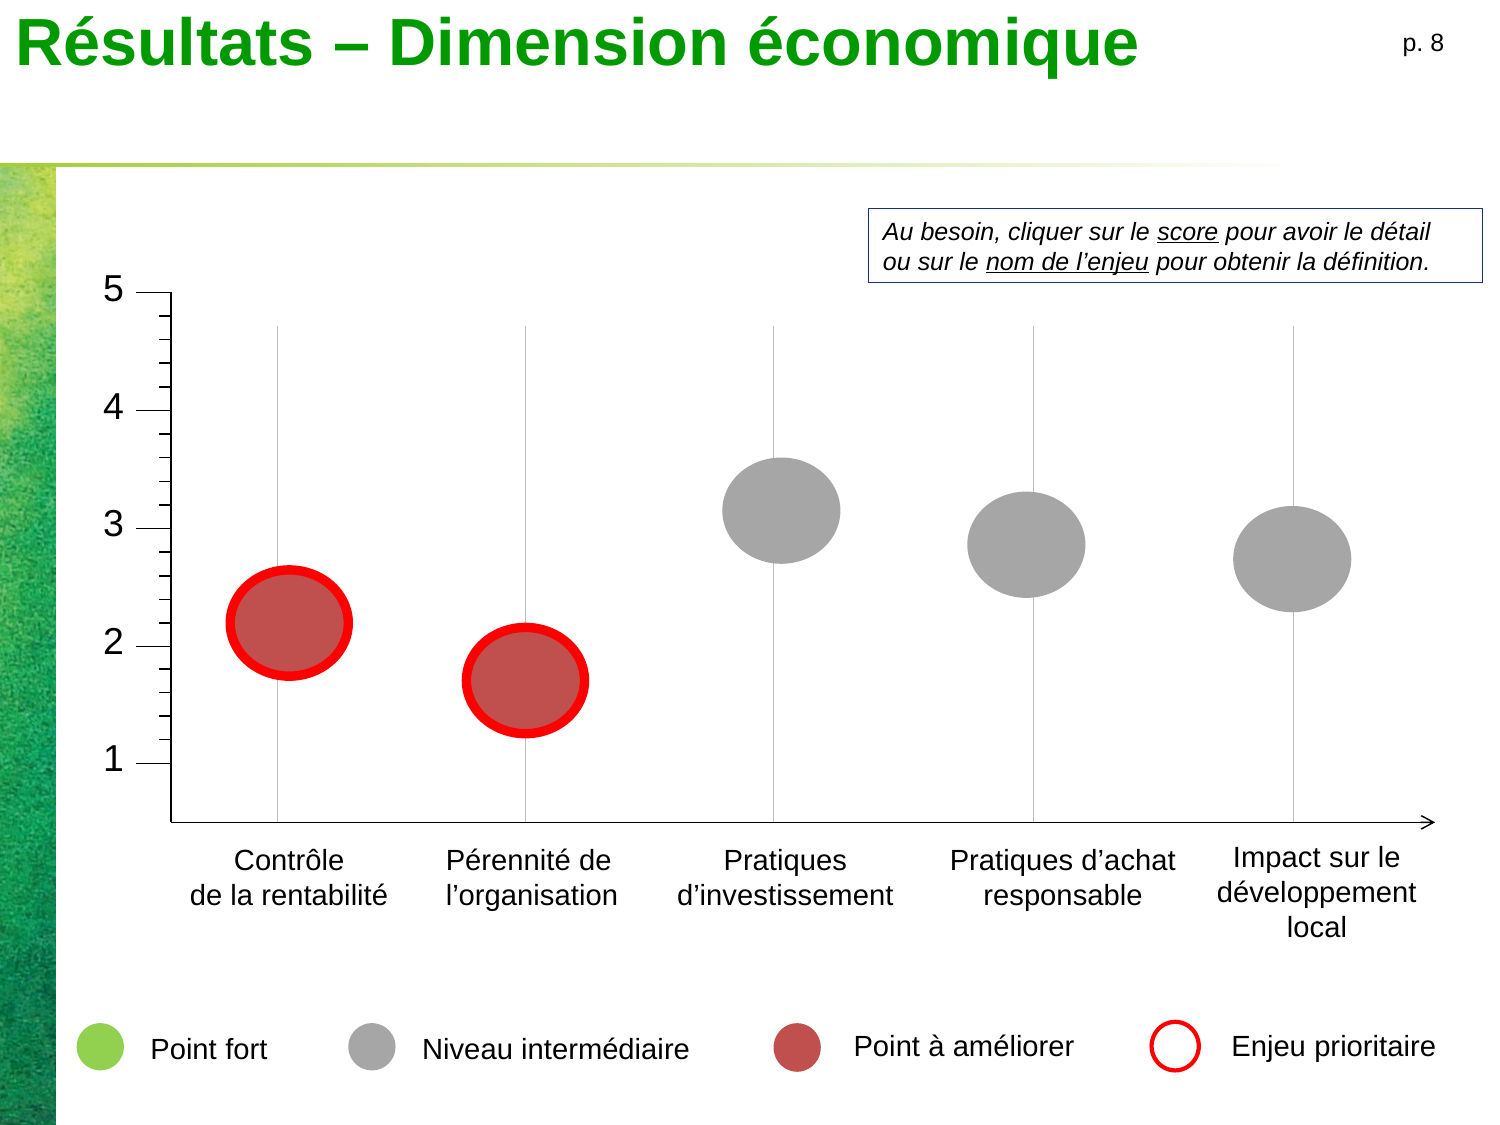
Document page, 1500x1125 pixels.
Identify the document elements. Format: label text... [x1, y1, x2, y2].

text_box [530, 625, 587, 736]
text_box p. 8 [1387, 19, 1495, 64]
text_box [464, 625, 521, 736]
text_box [282, 567, 351, 679]
text_box 3 [88, 491, 148, 552]
text_box [965, 489, 1029, 600]
text_box Point à améliorer [838, 1019, 1117, 1070]
text_box [228, 569, 273, 677]
text_box 5 [88, 256, 148, 317]
text_box Impact sur le développement local [1187, 831, 1447, 951]
text_box Pratiques d’achat responsable [927, 834, 1199, 919]
text_box 2 [88, 609, 148, 670]
text_box Niveau intermédiaire [407, 1023, 715, 1073]
text_box [346, 1021, 398, 1073]
text_box [1298, 504, 1354, 615]
title Résultats – Dimension économique [0, 0, 1500, 131]
picture [0, 163, 1500, 1125]
text_box [1038, 490, 1088, 599]
text_box [1231, 504, 1288, 615]
text_box [1079, 801, 1473, 1084]
text_box [1149, 1019, 1201, 1073]
text_box [771, 1021, 823, 1074]
text_box Enjeu prioritaire [1216, 1019, 1495, 1070]
text_box [720, 456, 769, 565]
text_box Au besoin, cliquer sur le score pour avoir le détail ou sur le nom de l’enjeu pour obtenir la définition. [868, 208, 1483, 283]
text_box Contrôle de la rentabilité [171, 834, 408, 919]
text_box [778, 455, 843, 566]
text_box Pérennité de l’organisation [430, 834, 655, 919]
text_box Pratiques d’investissement [655, 834, 916, 919]
text_box 1 [88, 726, 148, 787]
text_box 4 [88, 374, 148, 435]
text_box [74, 1021, 126, 1073]
text_box Point fort [135, 1023, 337, 1073]
